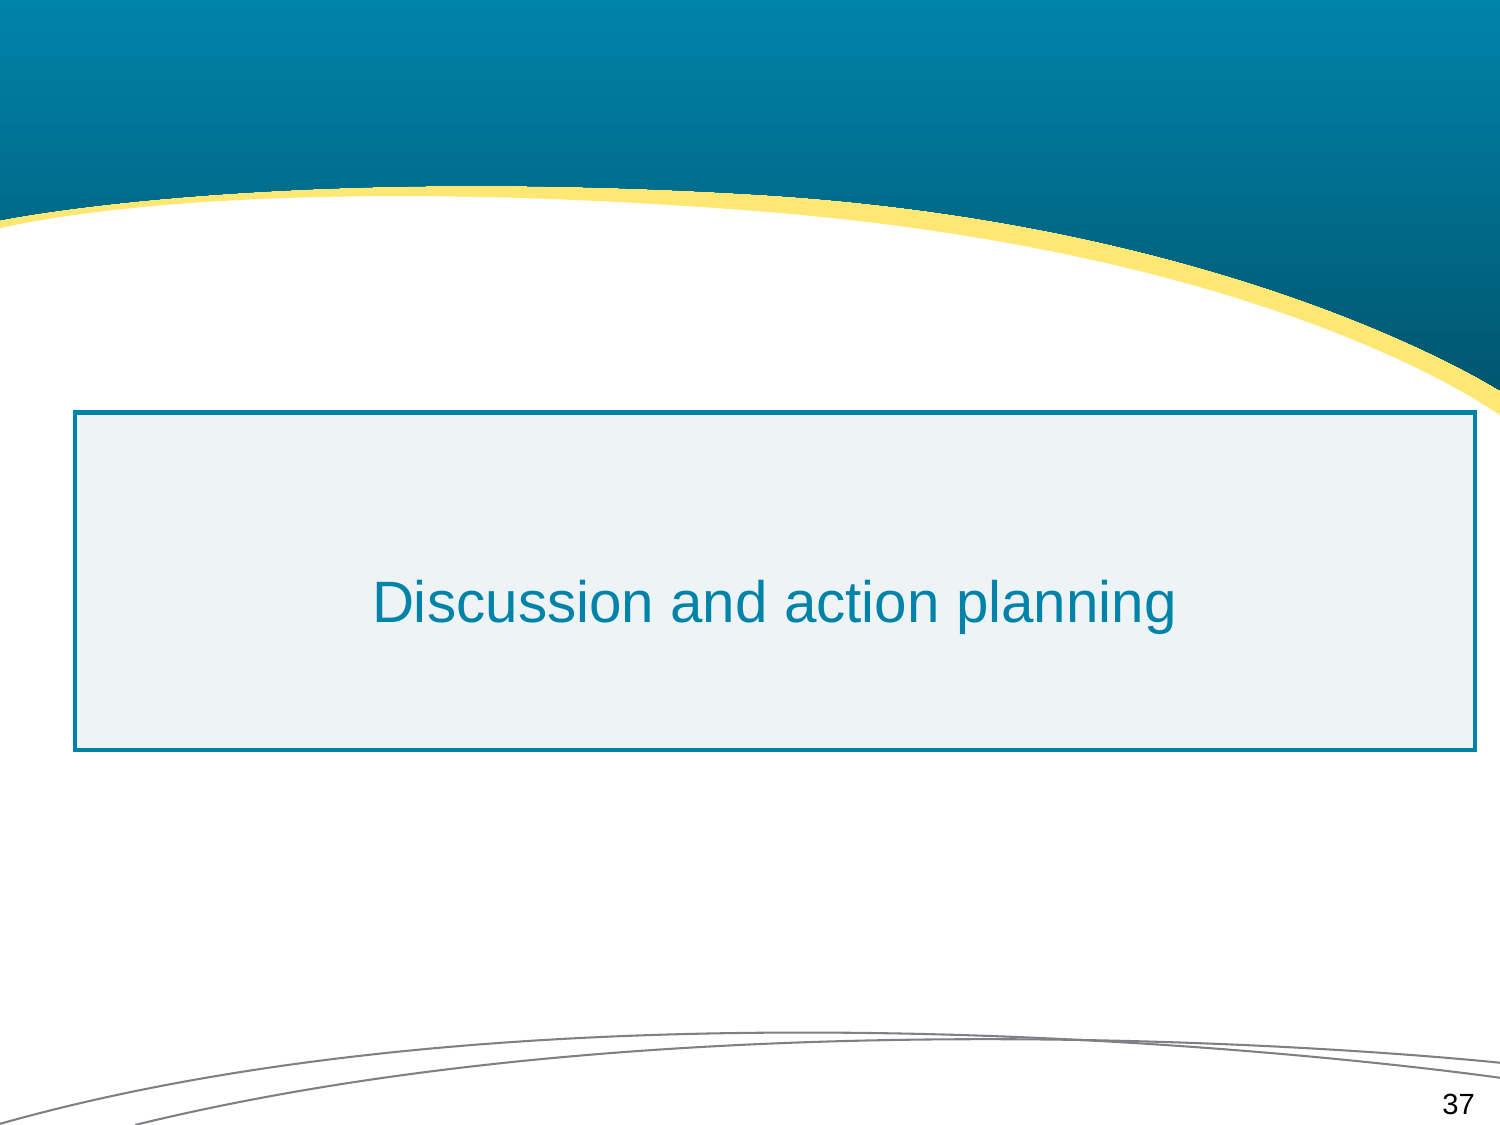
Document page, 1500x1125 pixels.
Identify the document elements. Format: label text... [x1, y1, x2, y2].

slide_number 37 [1124, 1084, 1476, 1113]
list Discussion and action planning [73, 410, 1477, 752]
